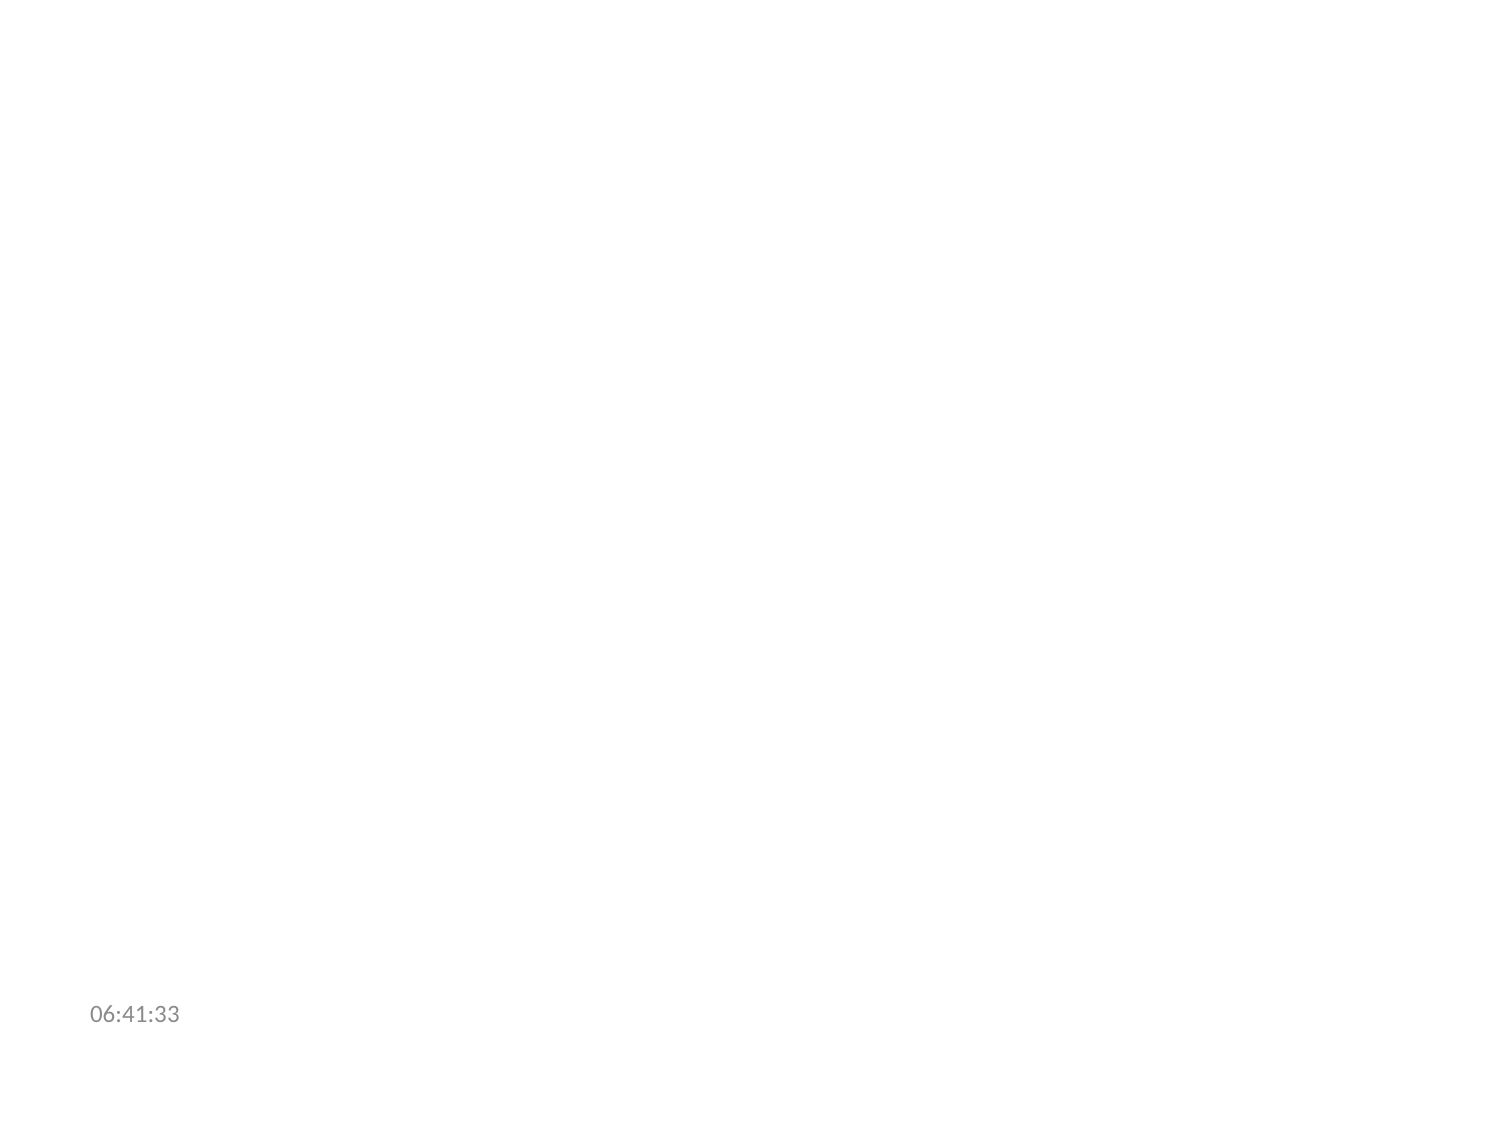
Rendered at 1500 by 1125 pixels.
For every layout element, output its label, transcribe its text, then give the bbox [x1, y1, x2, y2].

text_box 15:35:09 [75, 982, 425, 1043]
